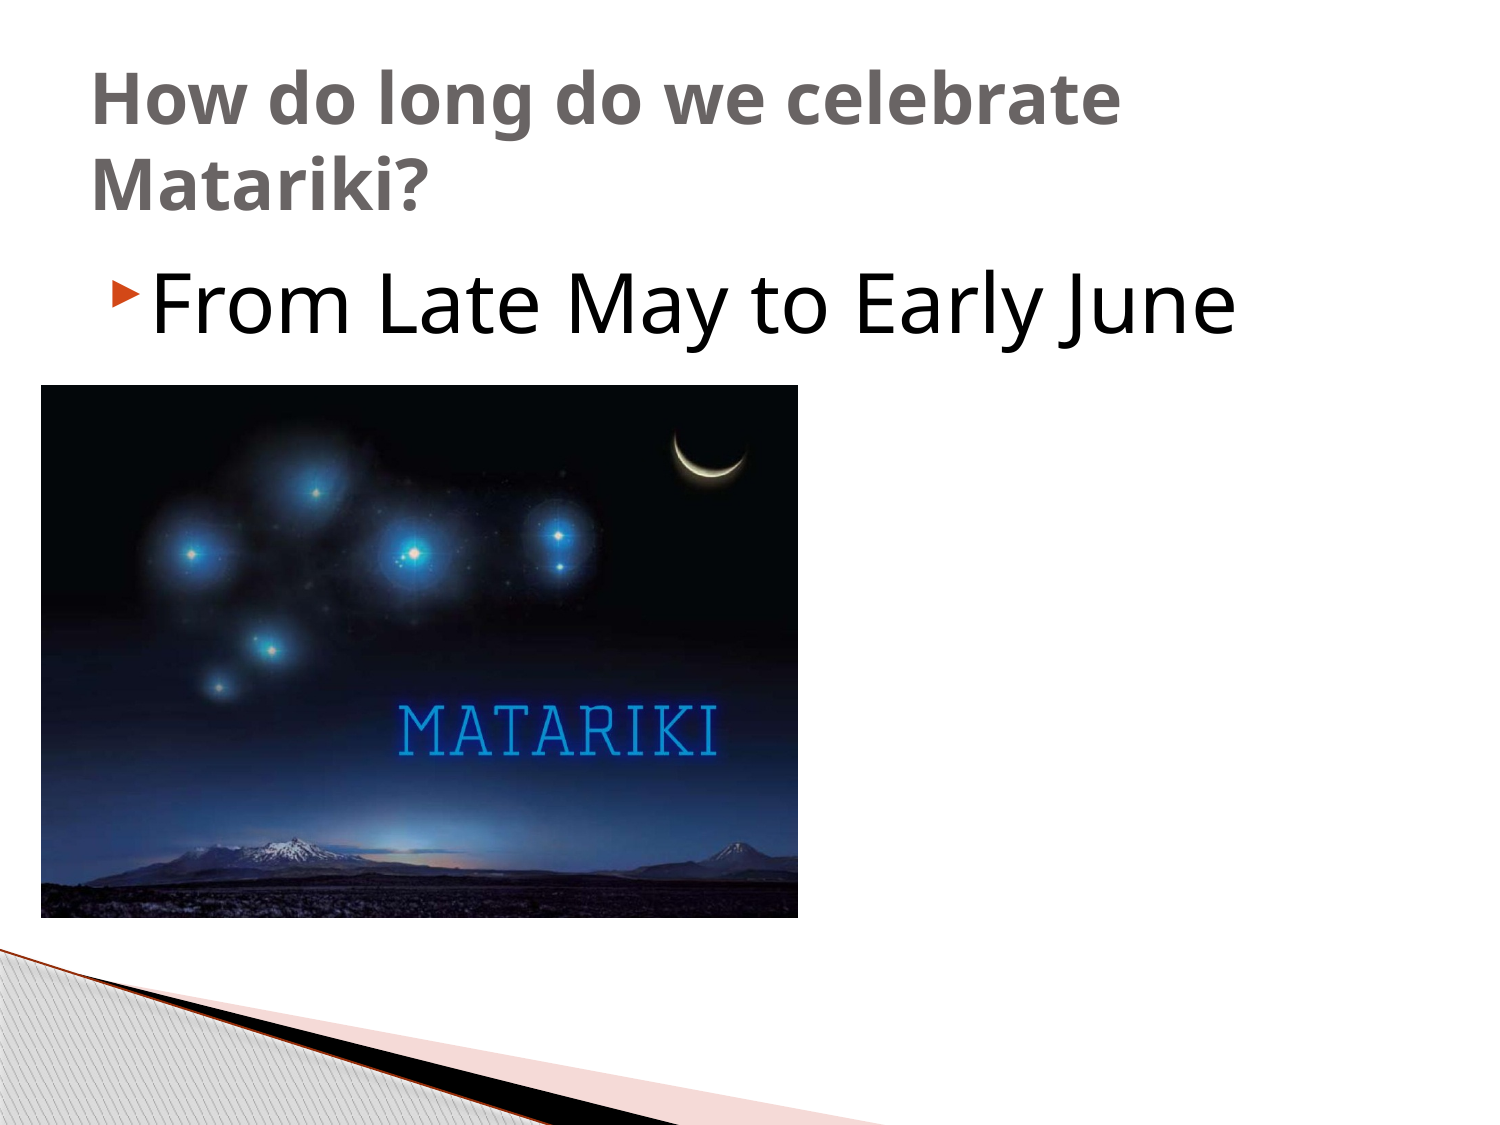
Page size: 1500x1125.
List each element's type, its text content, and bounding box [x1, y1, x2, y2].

picture [41, 385, 798, 918]
list From Late May to Early June [75, 243, 1425, 986]
title How do long do we celebrate Matariki? [75, 45, 1425, 233]
